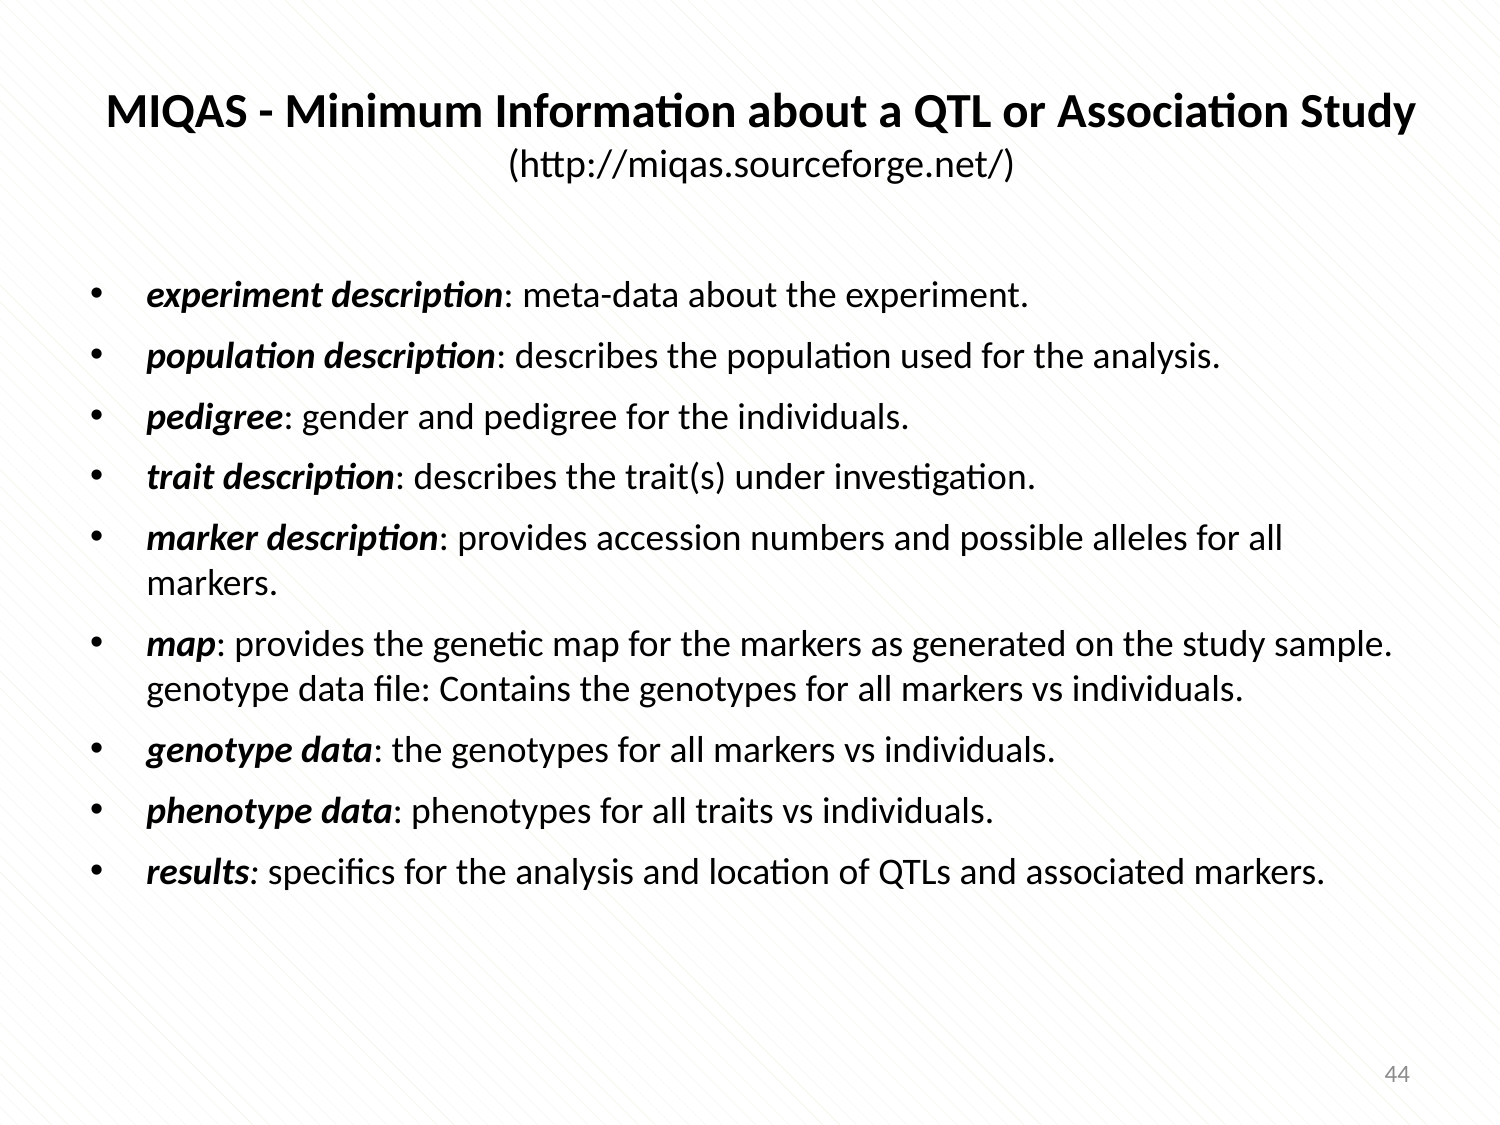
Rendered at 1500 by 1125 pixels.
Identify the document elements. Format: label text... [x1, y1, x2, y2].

slide_number 44 [1074, 1042, 1425, 1103]
title MIQAS - Minimum Information about a QTL or Association Study (http://miqas.sourceforge.net/) [75, 45, 1448, 219]
list experiment description: meta-data about the experiment. population description: describes the population used for the analysis. pedigree: gender and pedigree for the individuals. trait description: describes the trait(s) under investigation. marker description: provides accession numbers and possible alleles for all markers. map: provides the genetic map for the markers as generated on the study sample. genotype data file: Contains the genotypes for all markers vs individuals. genotype data: the genotypes for all markers vs individuals. phenotype data: phenotypes for all traits vs individuals. results: specifics for the analysis and location of QTLs and associated markers. [75, 262, 1425, 1005]
